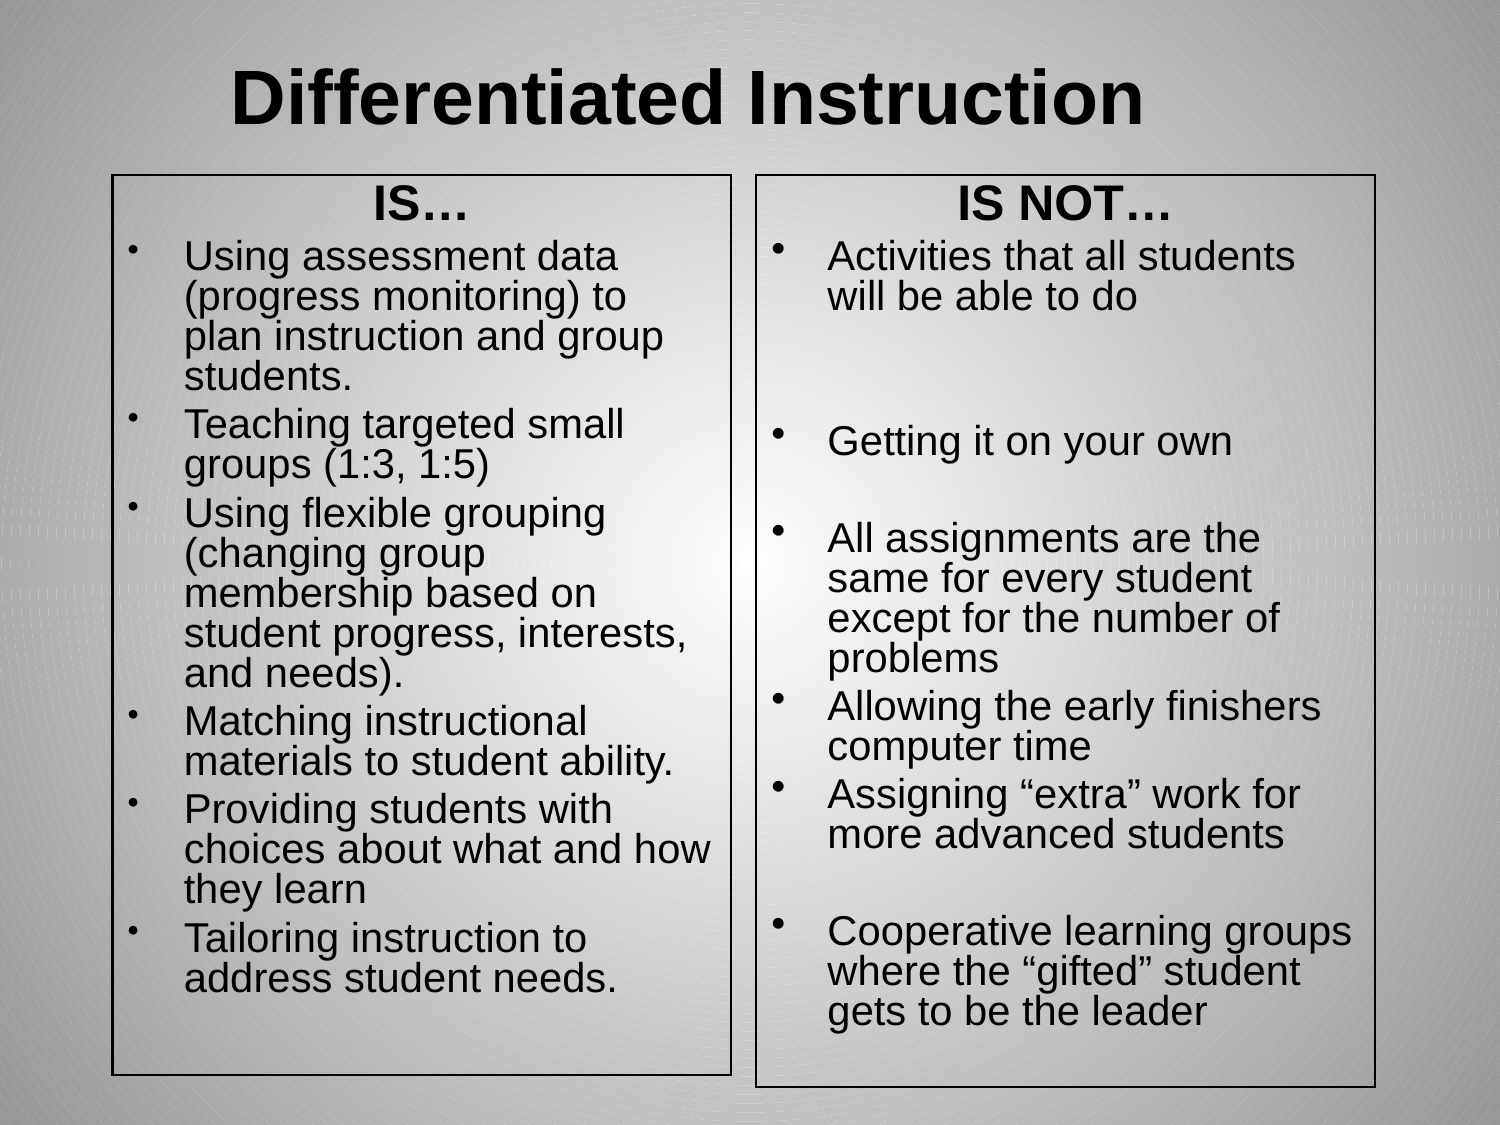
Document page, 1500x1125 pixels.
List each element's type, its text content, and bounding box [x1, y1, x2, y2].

list IS NOT… Activities that all students will be able to do Getting it on your own All assignments are the same for every student except for the number of problems Allowing the early finishers computer time Assigning “extra” work for more advanced students Cooperative learning groups where the “gifted” student gets to be the leader [755, 174, 1376, 1088]
list IS… Using assessment data (progress monitoring) to plan instruction and group students. Teaching targeted small groups (1:3, 1:5) Using flexible grouping (changing group membership based on student progress, interests, and needs). Matching instructional materials to student ability. Providing students with choices about what and how they learn Tailoring instruction to address student needs. [112, 174, 732, 1076]
title Differentiated Instruction [124, 37, 1253, 151]
